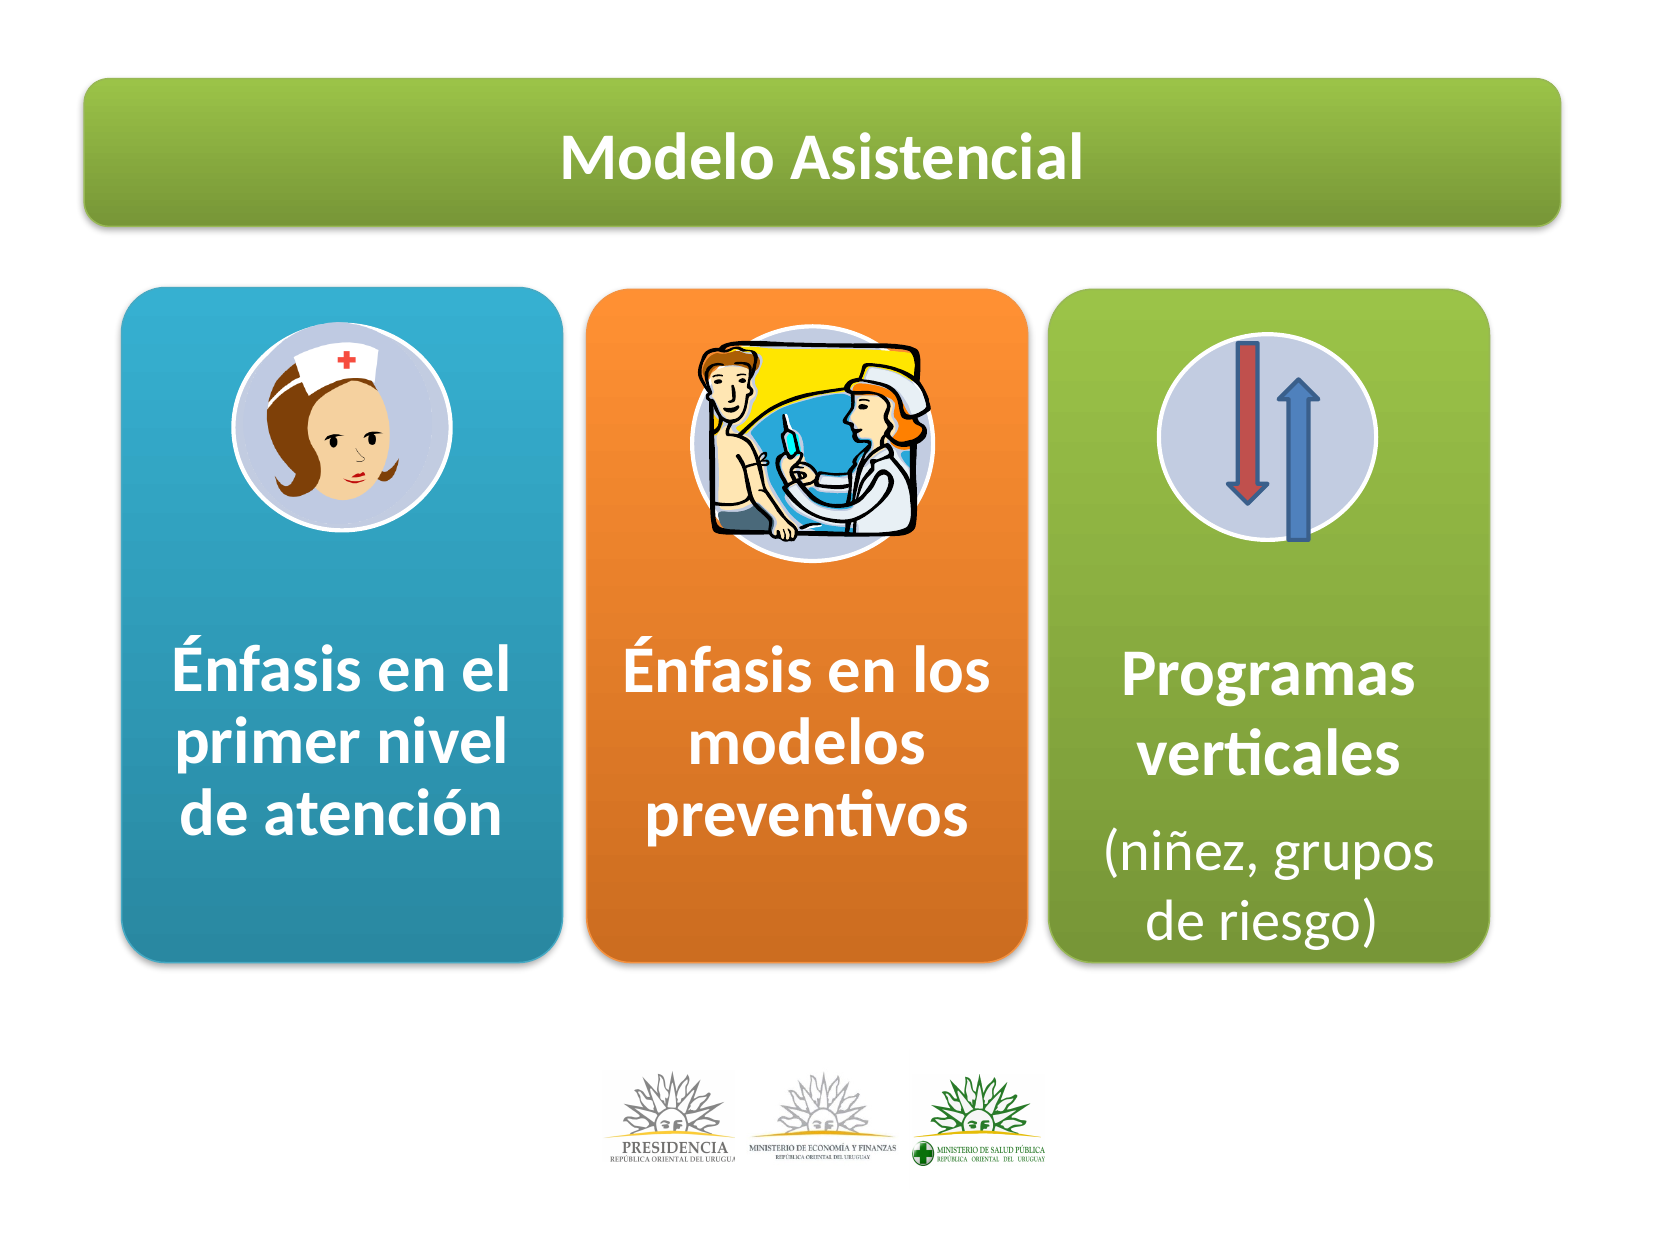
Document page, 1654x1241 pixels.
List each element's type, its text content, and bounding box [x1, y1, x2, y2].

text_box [602, 1045, 1045, 1190]
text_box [586, 289, 1028, 963]
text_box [1048, 289, 1490, 963]
text_box Modelo Asistencial [83, 77, 1562, 228]
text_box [121, 287, 563, 963]
picture [696, 338, 934, 545]
